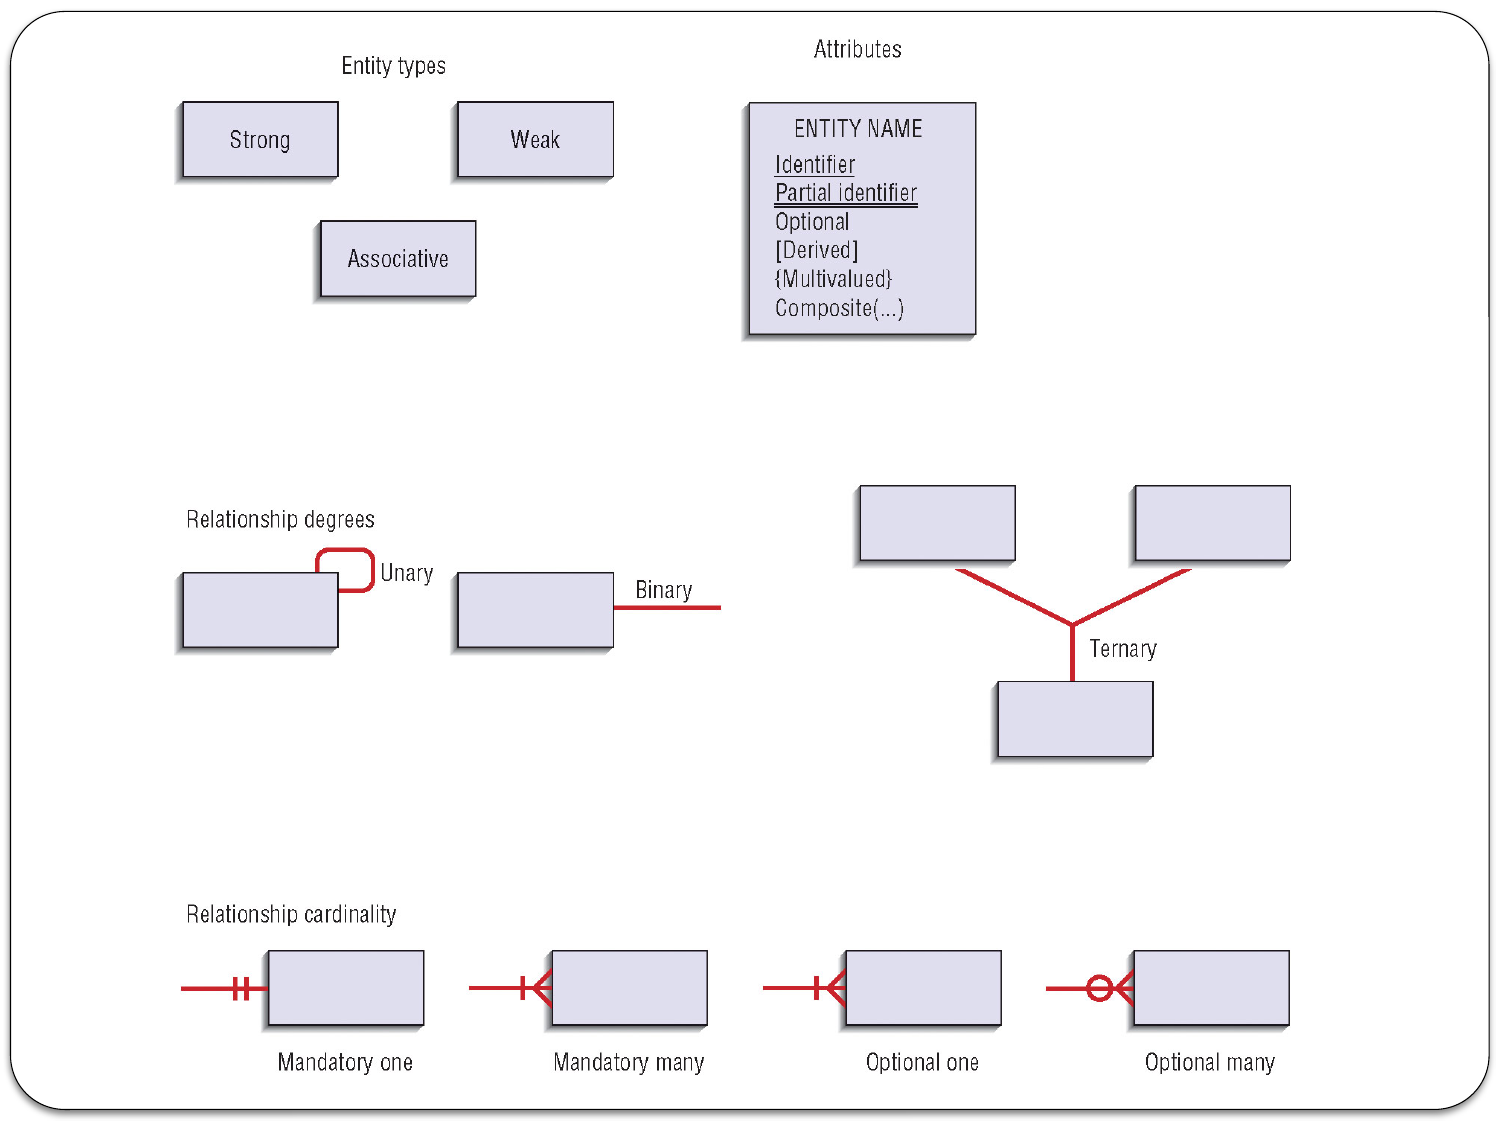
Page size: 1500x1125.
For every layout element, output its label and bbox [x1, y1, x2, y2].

list [174, 37, 1291, 1076]
